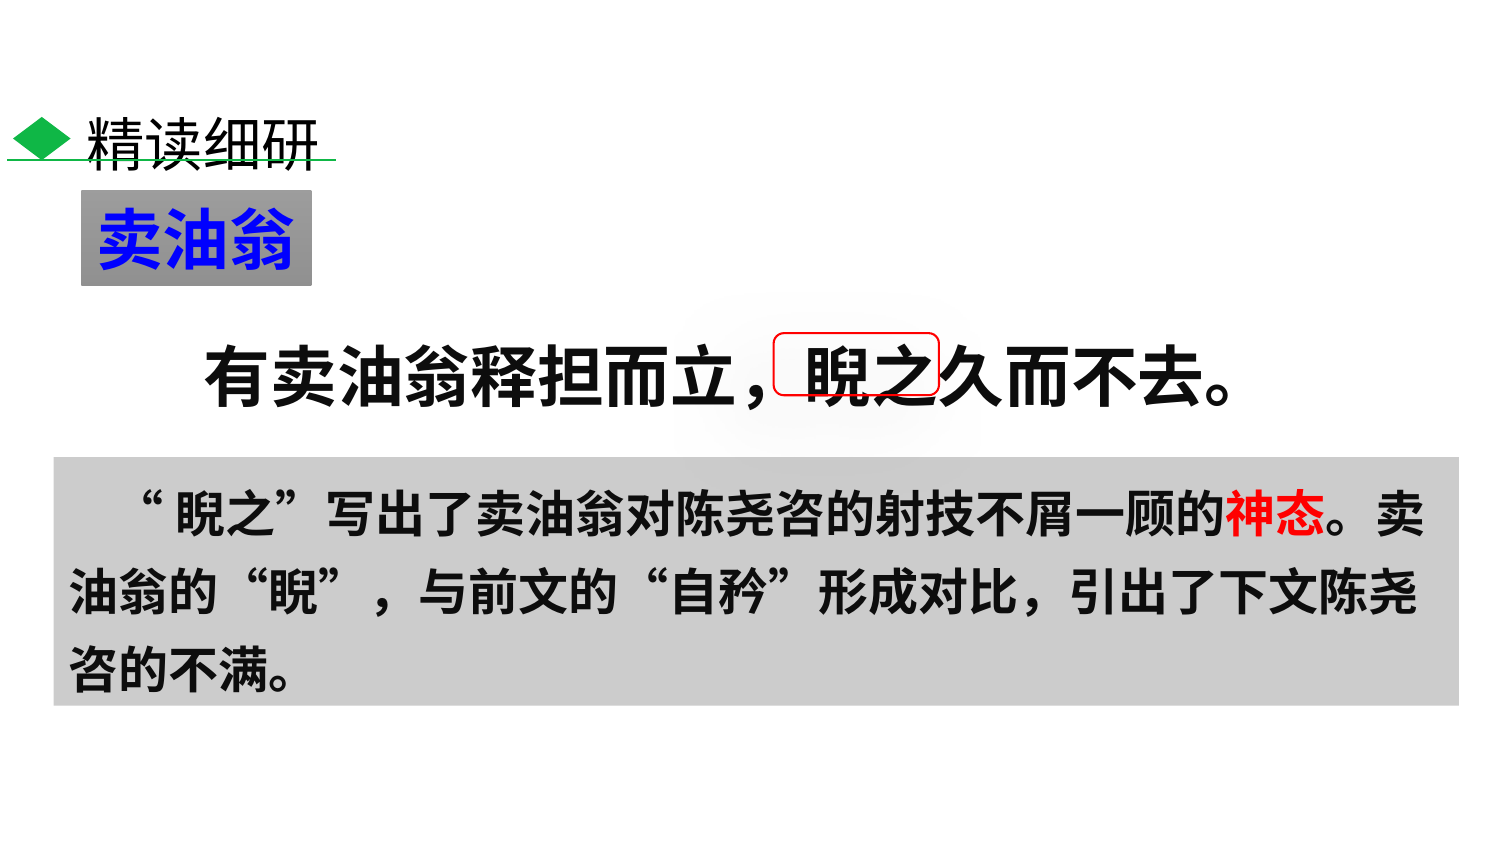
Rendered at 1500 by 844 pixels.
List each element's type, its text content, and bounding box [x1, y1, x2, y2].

text_box 有卖油翁释担而立，睨之久而不去。 [920, 326, 1287, 423]
text_box 有卖油翁释担而立，睨之久而不去。 [188, 326, 733, 423]
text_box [7, 100, 337, 187]
text_box [772, 332, 941, 397]
text_box 卖油翁 [81, 190, 312, 286]
text_box “睨之”写出了卖油翁对陈尧咨的射技不屑一顾的神态。卖油翁的“睨”，与前文的“自矜”形成对比，引出了下文陈尧咨的不满。 [53, 457, 1459, 706]
